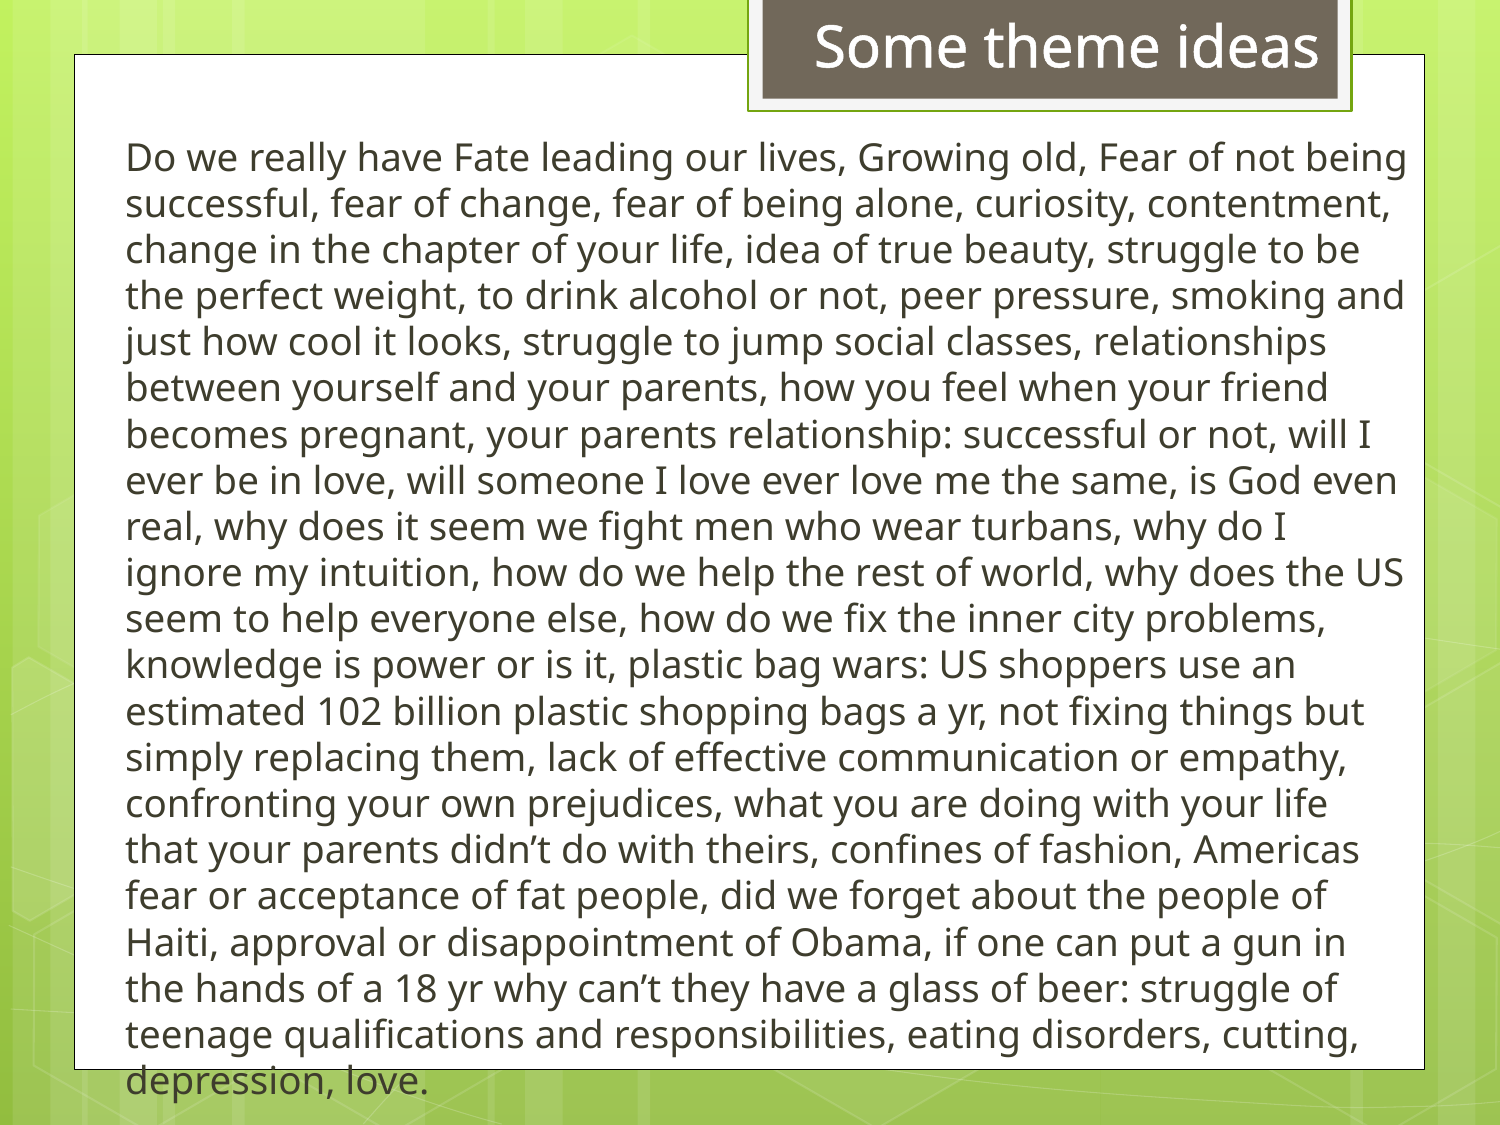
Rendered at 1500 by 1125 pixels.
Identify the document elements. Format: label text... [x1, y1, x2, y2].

list Do we really have Fate leading our lives, Growing old, Fear of not being successful, fear of change, fear of being alone, curiosity, contentment, change in the chapter of your life, idea of true beauty, struggle to be the perfect weight, to drink alcohol or not, peer pressure, smoking and just how cool it looks, struggle to jump social classes, relationships between yourself and your parents, how you feel when your friend becomes pregnant, your parents relationship: successful or not, will I ever be in love, will someone I love ever love me the same, is God even real, why does it seem we fight men who wear turbans, why do I ignore my intuition, how do we help the rest of world, why does the US seem to help everyone else, how do we fix the inner city problems, knowledge is power or is it, plastic bag wars: US shoppers use an estimated 102 billion plastic shopping bags a yr, not fixing things but simply replacing them, lack of effective communication or empathy, confronting your own prejudices, what you are doing with your life that your parents didn’t do with theirs, confines of fashion, Americas fear or acceptance of fat people, did we forget about the people of Haiti, approval or disappointment of Obama, if one can put a gun in the hands of a 18 yr why can’t they have a glass of beer: struggle of teenage qualifications and responsibilities, eating disorders, cutting, depression, love. [99, 125, 1425, 1125]
text_box Some theme ideas [674, 1, 1335, 87]
